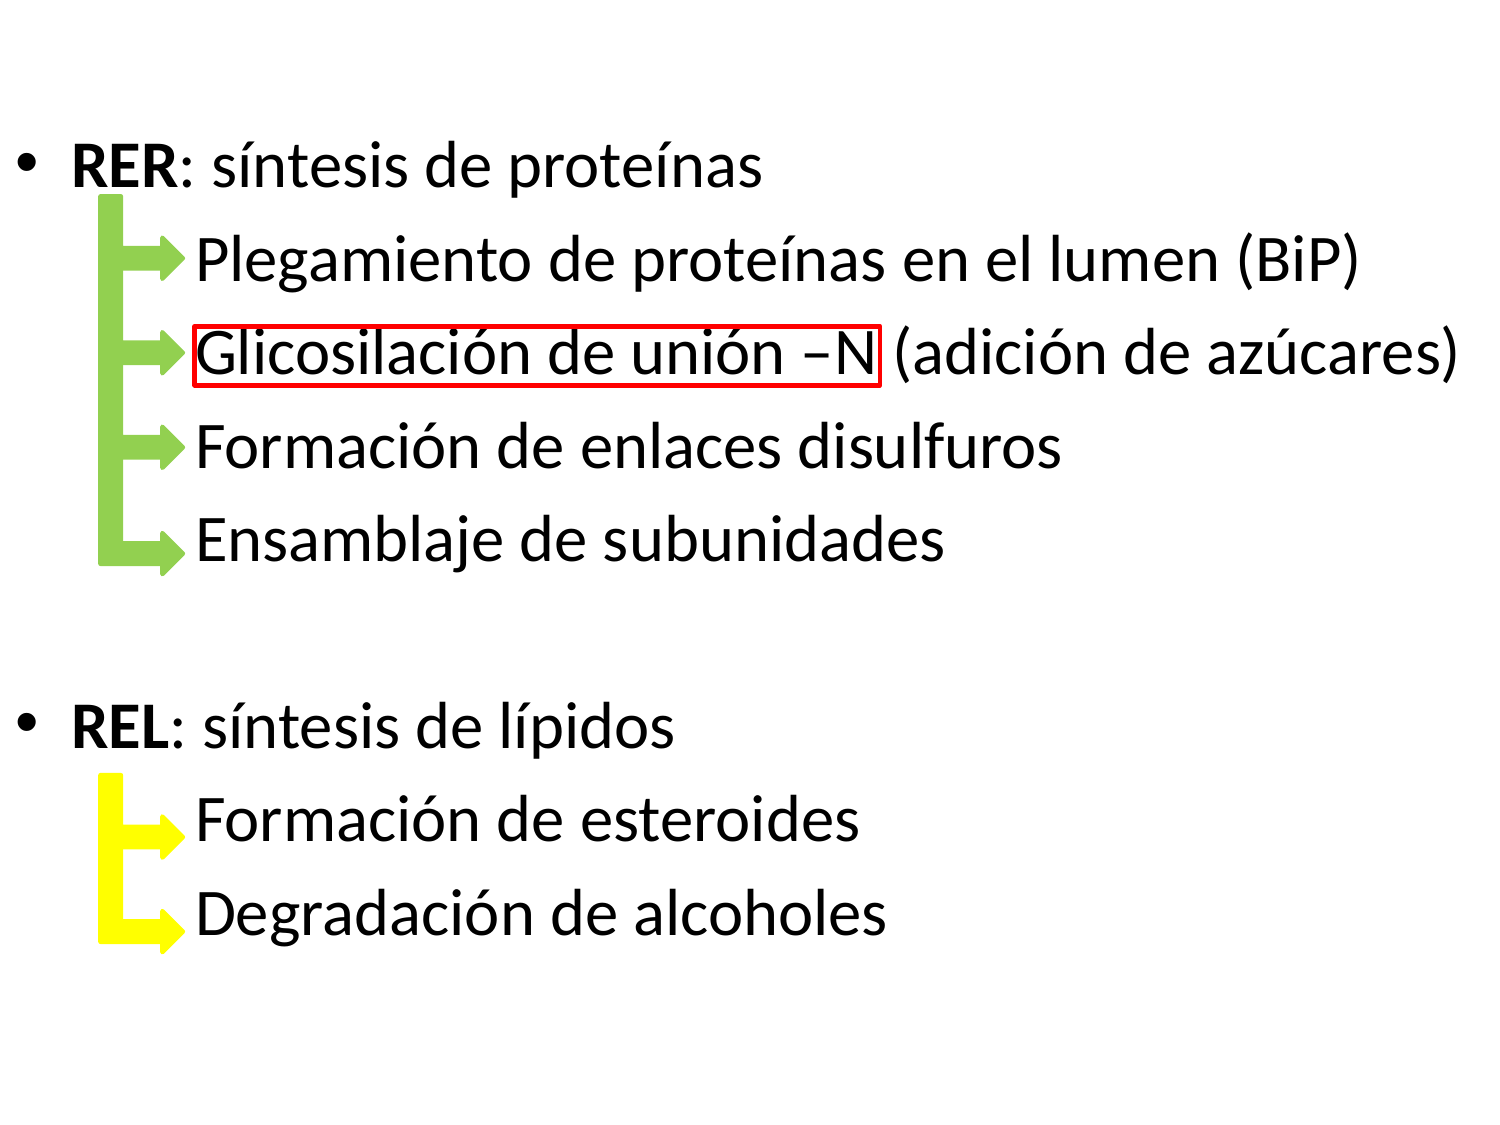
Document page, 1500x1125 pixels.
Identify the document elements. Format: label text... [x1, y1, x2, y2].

text_box [98, 271, 186, 376]
text_box [193, 324, 882, 387]
text_box [98, 772, 186, 860]
list RER: síntesis de proteínas Plegamiento de proteínas en el lumen (BiP) Glicosilación de unión –N (adición de azúcares) Formación de enlaces disulfuros Ensamblaje de subunidades REL: síntesis de lípidos Formación de esteroides Degradación de alcoholes [0, 113, 1500, 1059]
text_box [98, 832, 186, 955]
text_box [98, 359, 186, 470]
text_box [98, 194, 186, 281]
text_box [98, 442, 186, 577]
